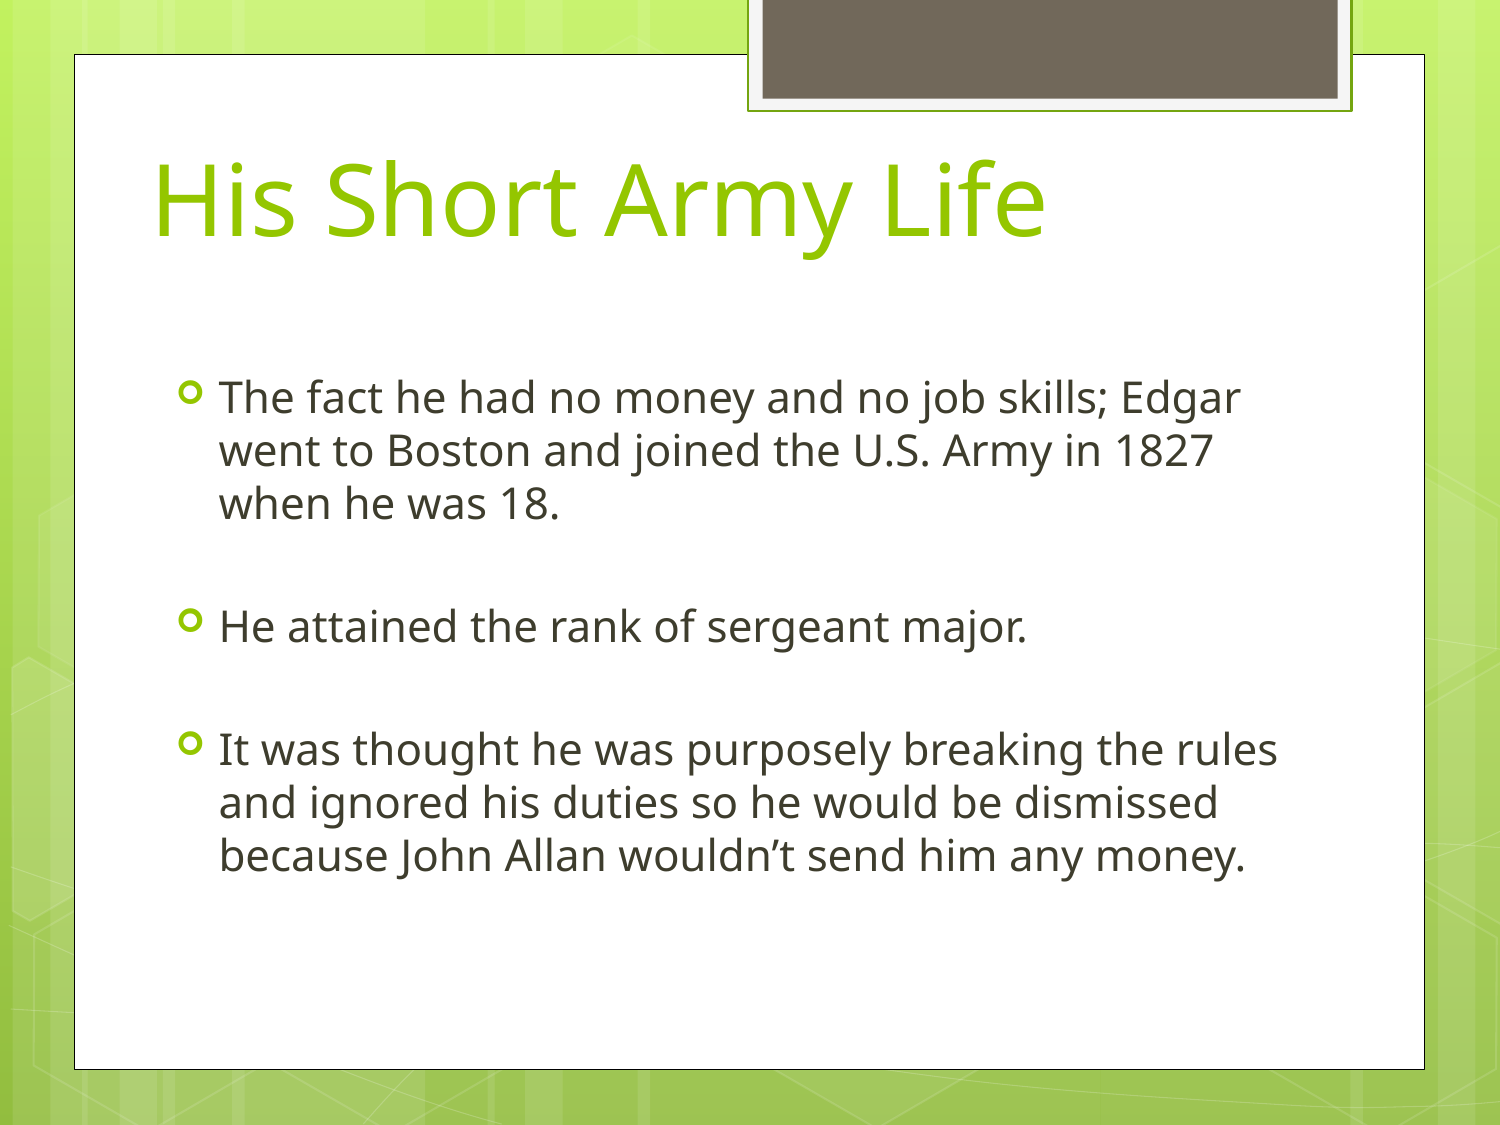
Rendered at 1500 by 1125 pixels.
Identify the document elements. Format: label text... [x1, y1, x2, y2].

title His Short Army Life [0, 75, 1200, 265]
list The fact he had no money and no job skills; Edgar went to Boston and joined the U.S. Army in 1827 when he was 18. He attained the rank of sergeant major. It was thought he was purposely breaking the rules and ignored his duties so he would be dismissed because John Allan wouldn’t send him any money. [150, 362, 1300, 975]
